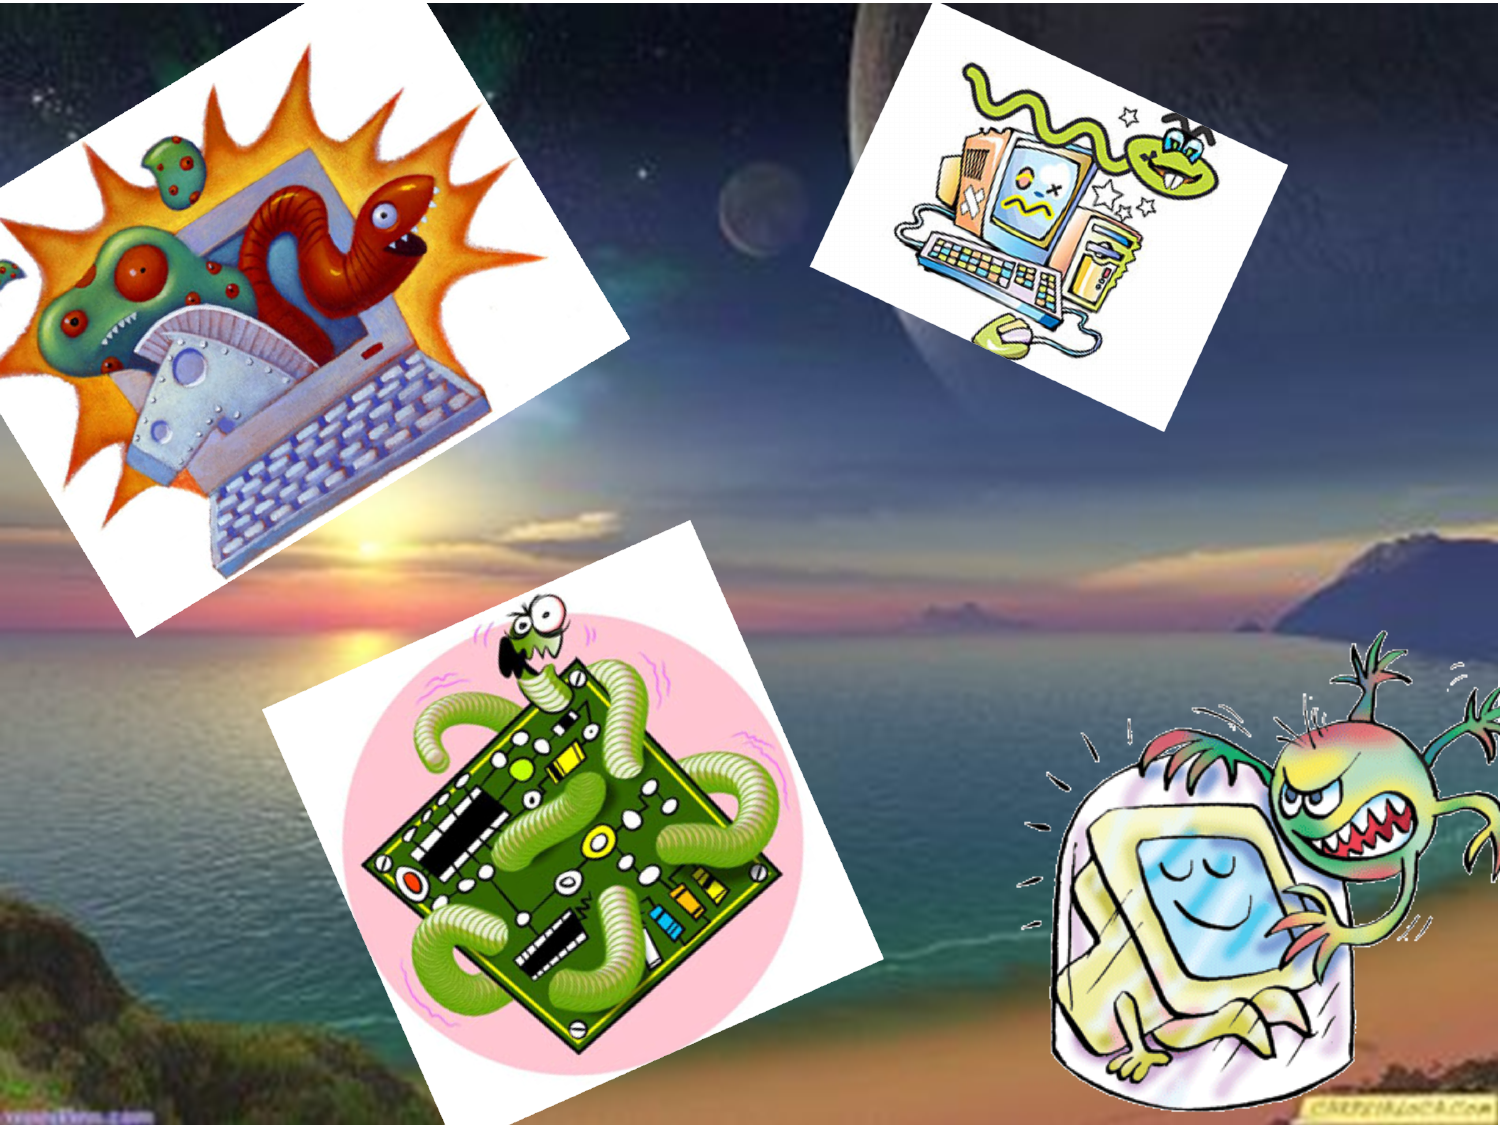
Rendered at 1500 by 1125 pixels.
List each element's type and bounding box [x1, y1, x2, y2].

picture [987, 609, 1500, 1125]
picture [337, 593, 808, 1074]
picture [0, 64, 554, 522]
list [0, 3, 1499, 1125]
picture [853, 68, 1245, 363]
